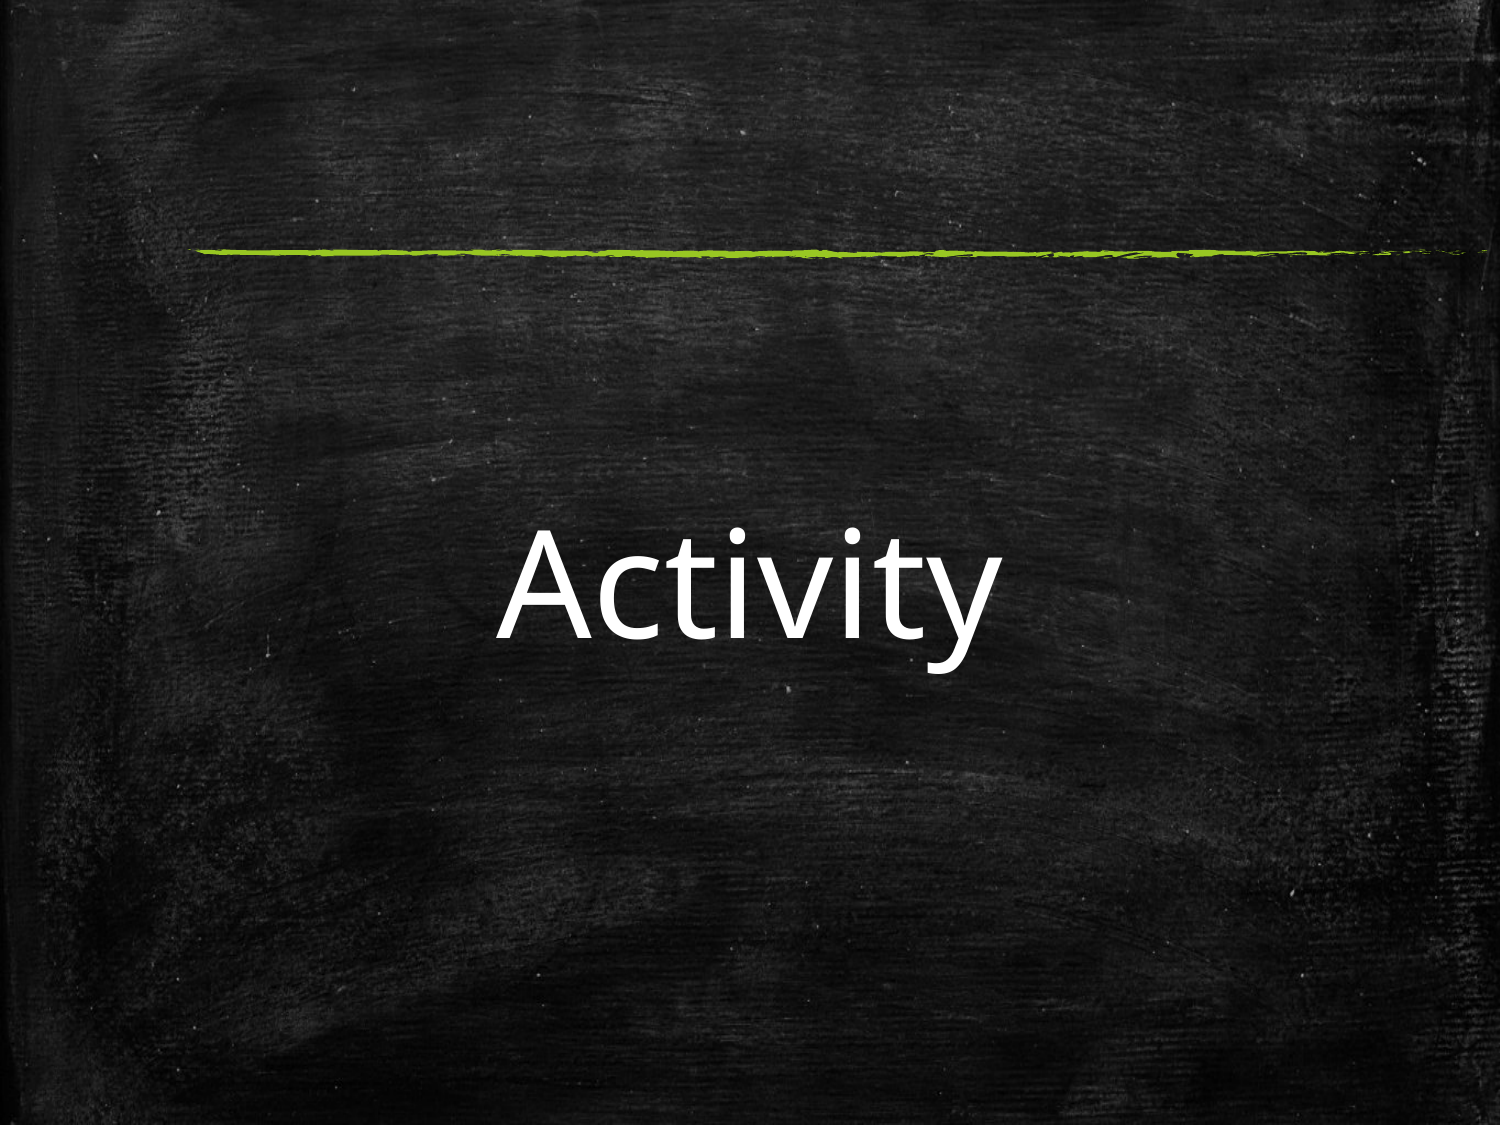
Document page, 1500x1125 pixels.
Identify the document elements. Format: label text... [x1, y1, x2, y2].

list Activity [187, 312, 1313, 1013]
